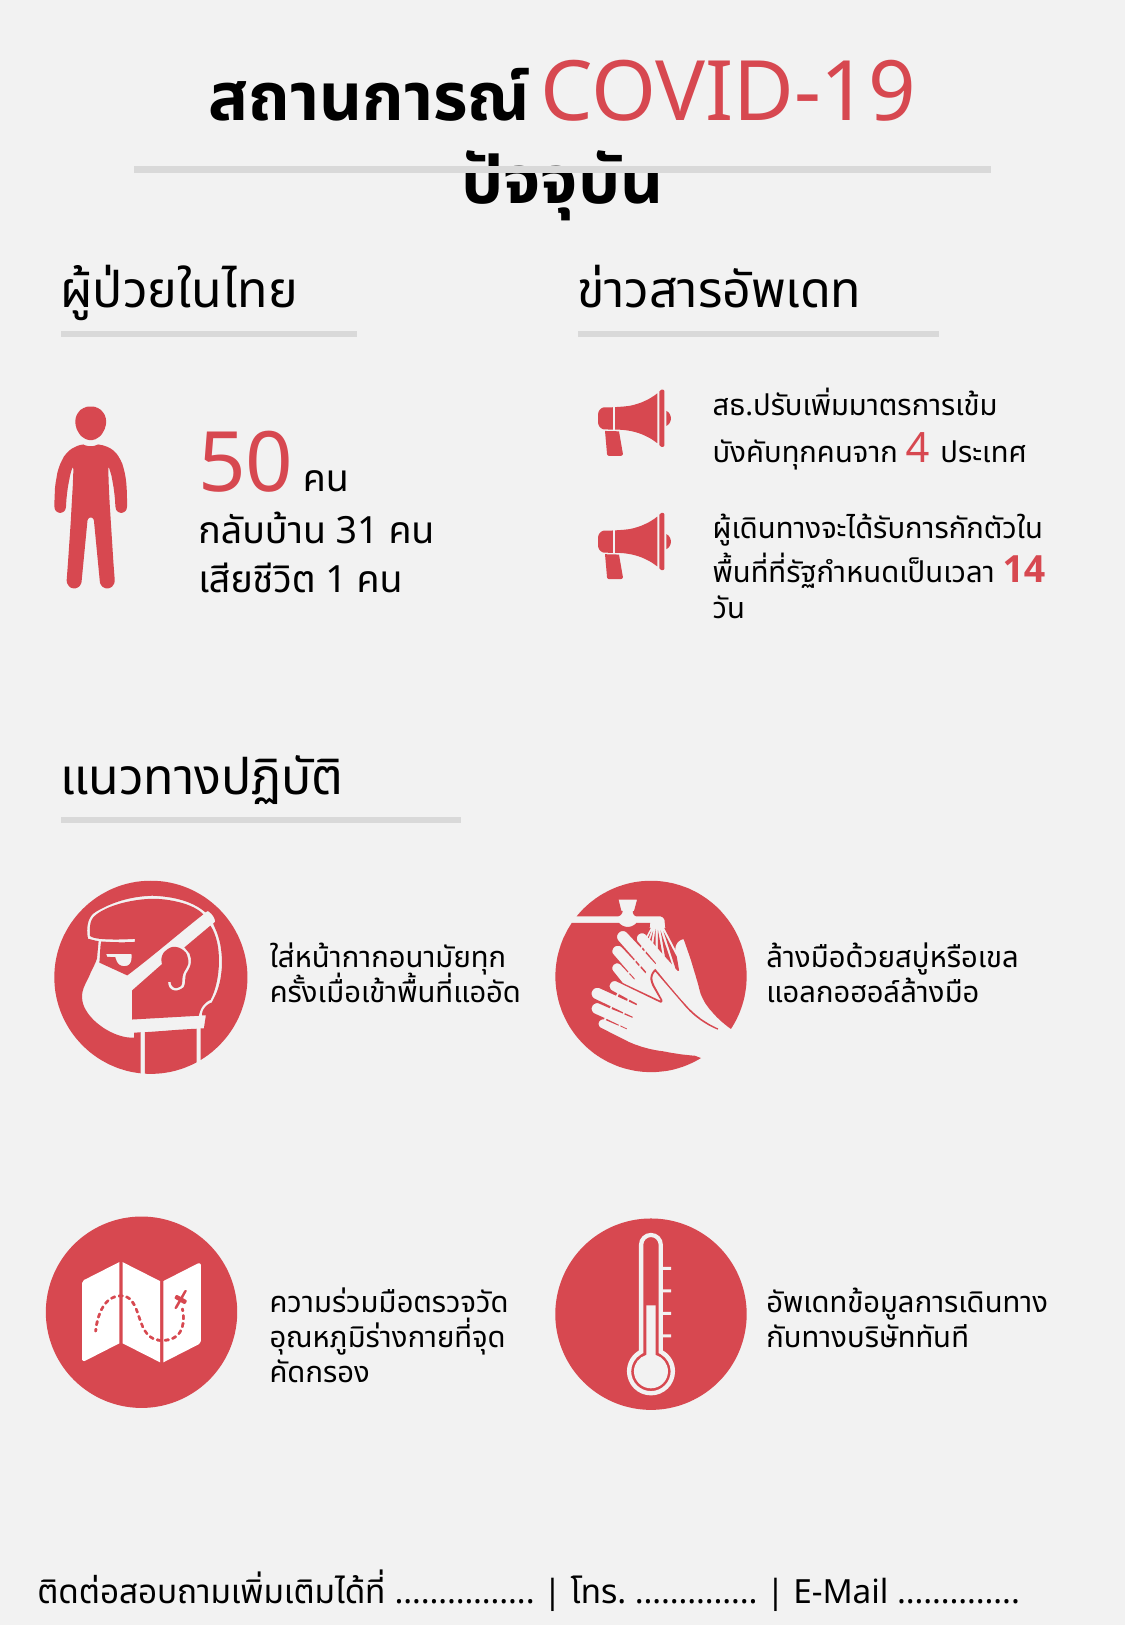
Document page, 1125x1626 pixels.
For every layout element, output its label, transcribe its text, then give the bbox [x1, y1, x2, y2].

text_box ความร่วมมือตรวจวัดอุณหภูมิร่างกายที่จุดคัดกรอง [254, 1275, 540, 1396]
text_box อัพเดทข้อมูลการเดินทางกับทางบริษัททันที [751, 1276, 1080, 1361]
text_box สถานการณ์ COVID-19 ปัจจุบัน [90, 29, 1035, 225]
text_box ผู้เดินทางจะได้รับการกักตัวในพื้นที่ที่รัฐกำหนดเป็นเวลา 14 วัน [697, 502, 1074, 632]
text_box เสียชีวิต 1 คน [183, 547, 462, 608]
text_box สธ.ปรับเพิ่มมาตรการเข้ม บังคับทุกคนจาก 4 ประเทศ [697, 378, 1074, 479]
text_box ติดต่อสอบถามเพิ่มเติมได้ที่ ……………. | โทร. ………….. | E-Mail ………….. [22, 1562, 1104, 1618]
text_box กลับบ้าน 31 คน [183, 498, 462, 547]
text_box ข่าวสารอัพเดท [562, 250, 939, 325]
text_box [45, 1216, 238, 1408]
text_box 50 คน [183, 400, 397, 498]
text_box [598, 389, 671, 456]
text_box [555, 1218, 747, 1410]
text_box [598, 512, 671, 580]
text_box ใส่หน้ากากอนามัยทุกครั้งเมื่อเข้าพื้นที่แออัด [255, 931, 556, 1016]
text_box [54, 406, 128, 589]
text_box ผู้ป่วยในไทย [45, 250, 422, 325]
text_box แนวทางปฏิบัติ [45, 736, 422, 812]
text_box [556, 922, 719, 1073]
text_box [54, 880, 248, 1074]
text_box [576, 880, 747, 1029]
text_box ล้างมือด้วยสบู่หรือเขลแอลกอฮอล์ล้างมือ [751, 931, 1080, 1016]
